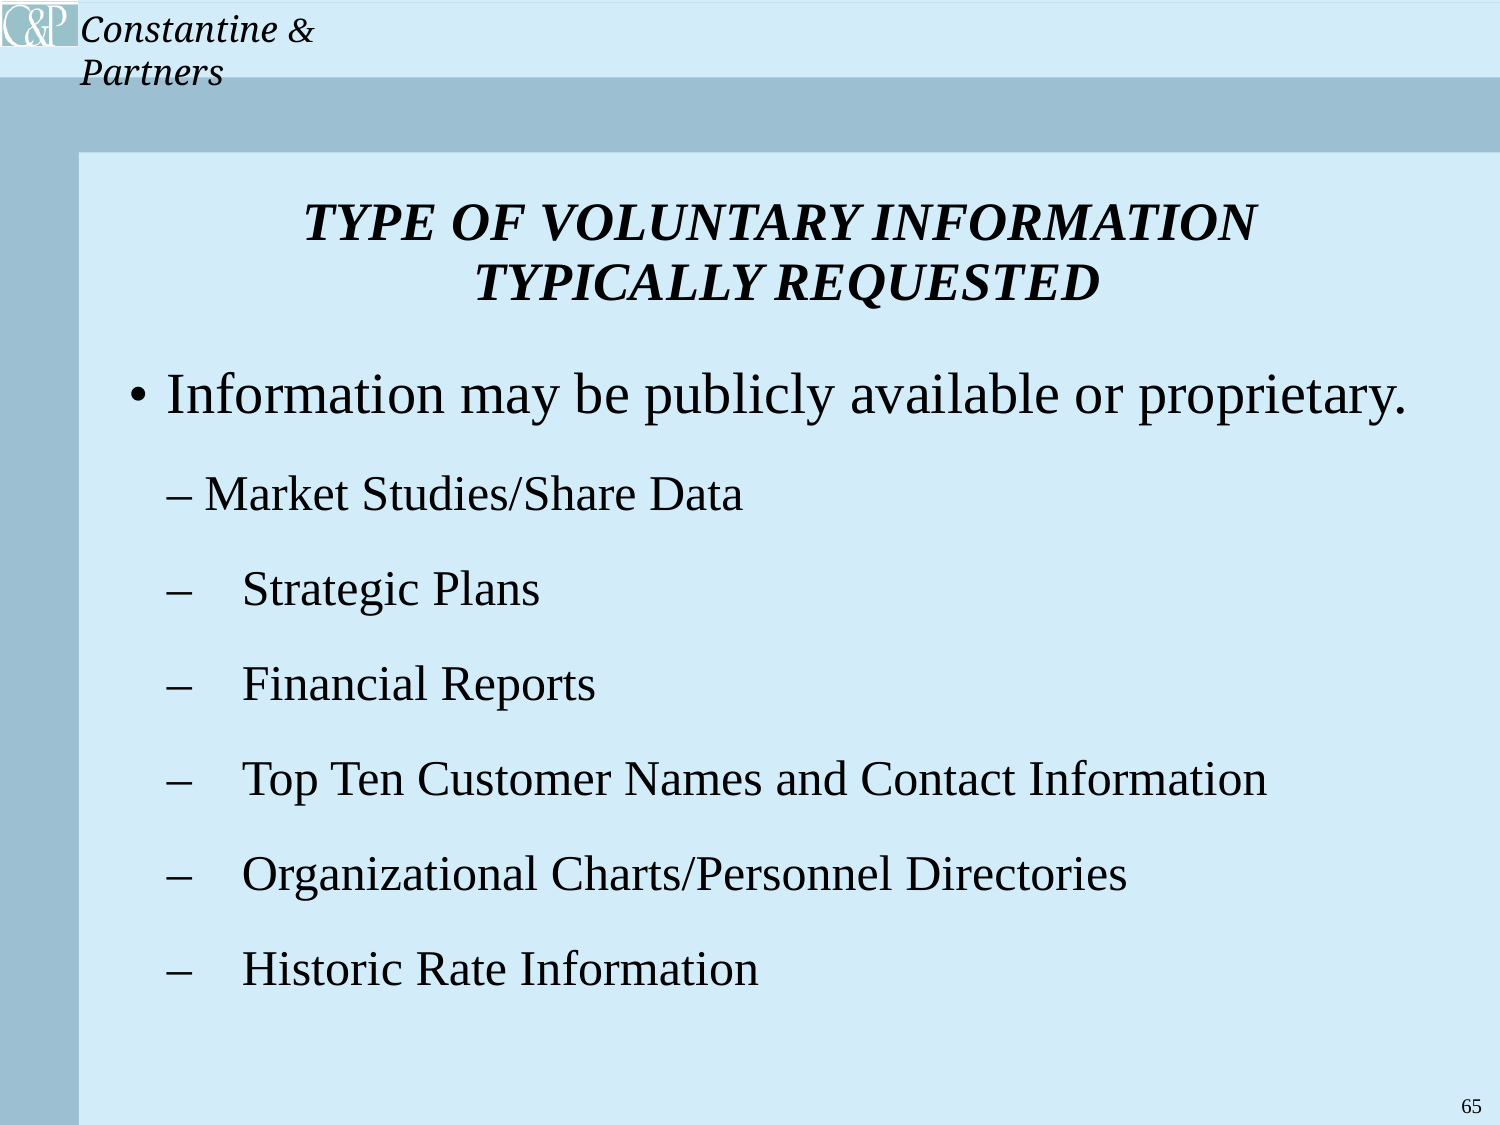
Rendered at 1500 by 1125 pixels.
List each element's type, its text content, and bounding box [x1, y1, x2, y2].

text_box • Information may be publicly available or proprietary. – Market Studies/Share Data – Strategic Plans – Financial Reports – Top Ten Customer Names and Contact Information – Organizational Charts/Personnel Directories – Historic Rate Information [74, 348, 1500, 1003]
text_box TYPE OF VOLUNTARY INFORMATION TYPICALLY REQUESTED [74, 110, 1500, 314]
